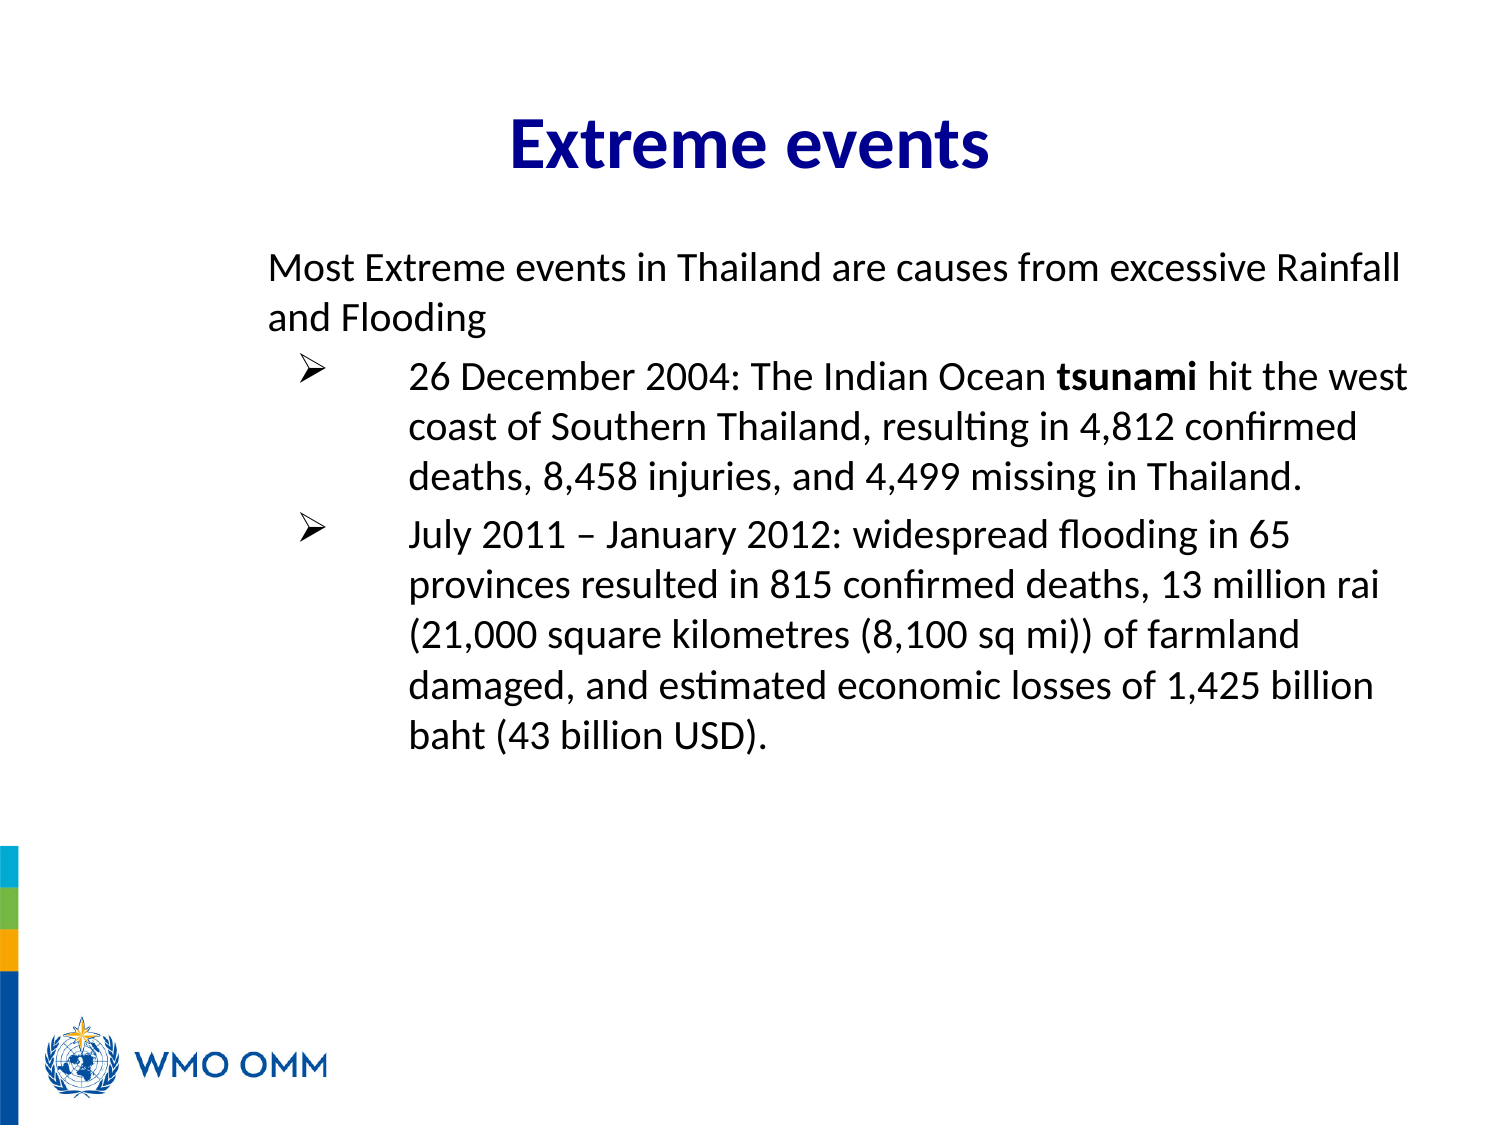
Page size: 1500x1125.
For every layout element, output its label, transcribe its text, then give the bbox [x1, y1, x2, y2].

title Extreme events [75, 45, 1425, 232]
picture [0, 845, 327, 1125]
list Most Extreme events in Thailand are causes from excessive Rainfall and Flooding 26 December 2004: The Indian Ocean tsunami hit the west coast of Southern Thailand, resulting in 4,812 confirmed deaths, 8,458 injuries, and 4,499 missing in Thailand. July 2011 – January 2012: widespread flooding in 65 provinces resulted in 815 confirmed deaths, 13 million rai (21,000 square kilometres (8,100 sq mi)) of farmland damaged, and estimated economic losses of 1,425 billion baht (43 billion USD). [75, 232, 1425, 1005]
